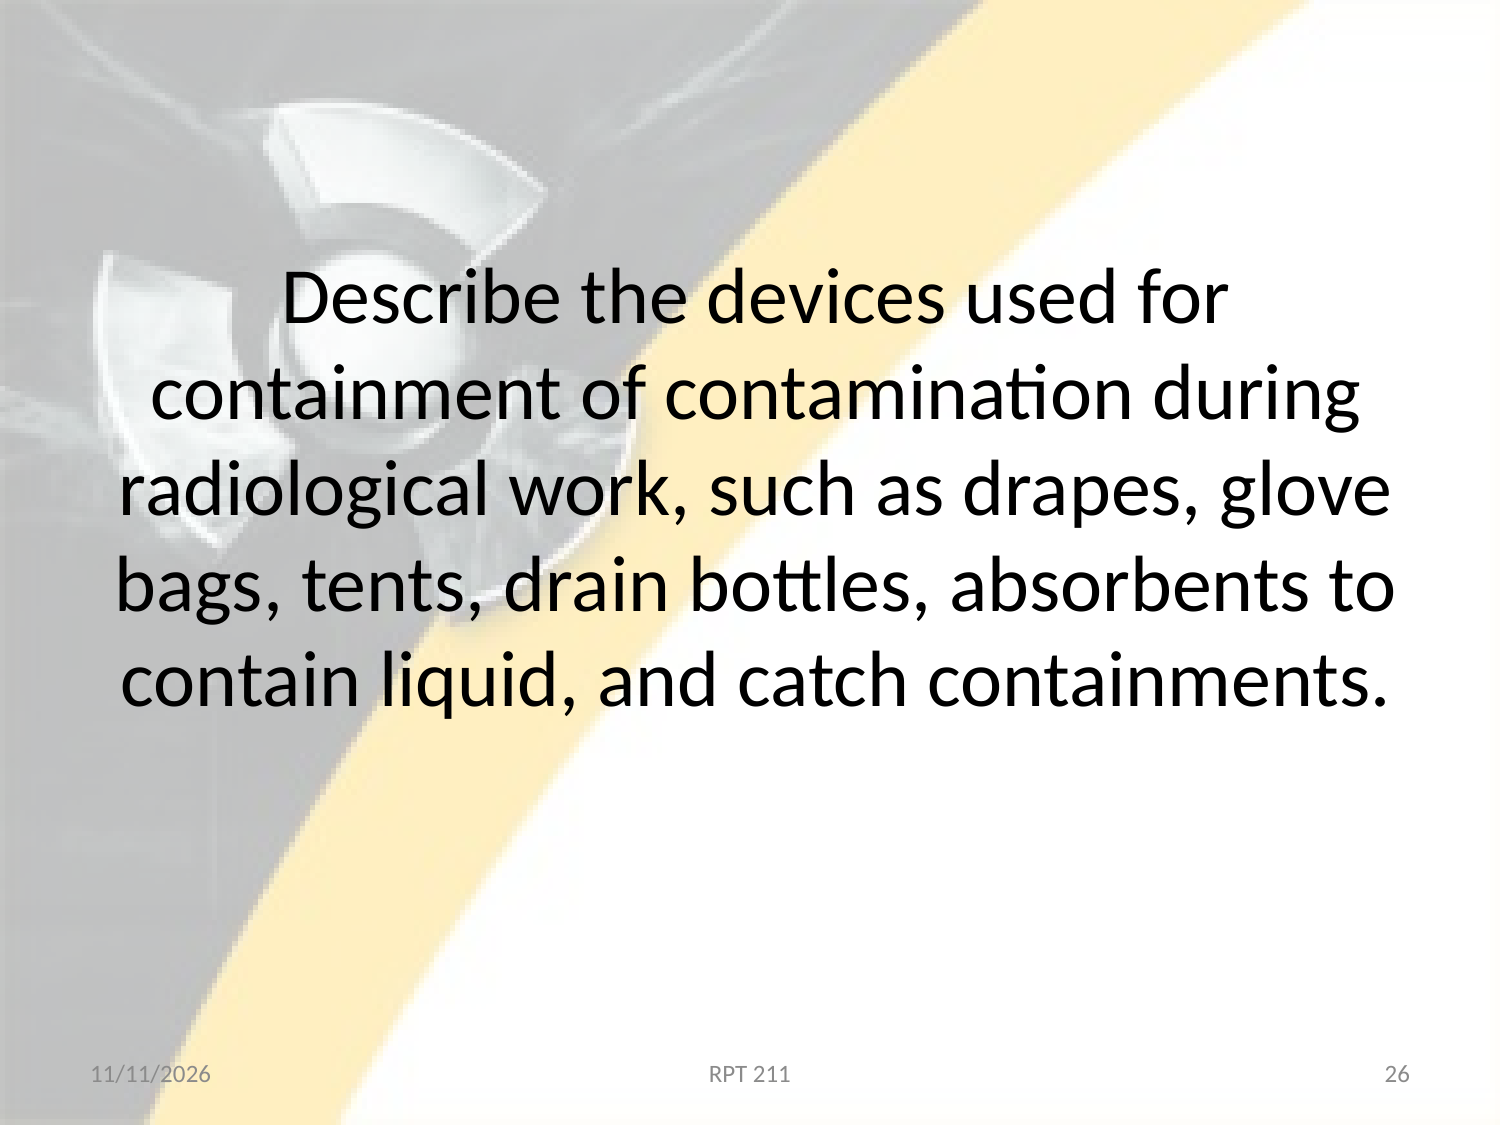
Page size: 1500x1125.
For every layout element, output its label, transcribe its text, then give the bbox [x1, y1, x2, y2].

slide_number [75, 1042, 425, 1103]
slide_number 26 [1074, 1042, 1425, 1103]
title Describe the devices used for containment of contamination during radiological work, such as drapes, glove bags, tents, drain bottles, absorbents to contain liquid, and catch containments. [87, 200, 1425, 863]
footer RPT 211 [512, 1042, 988, 1103]
